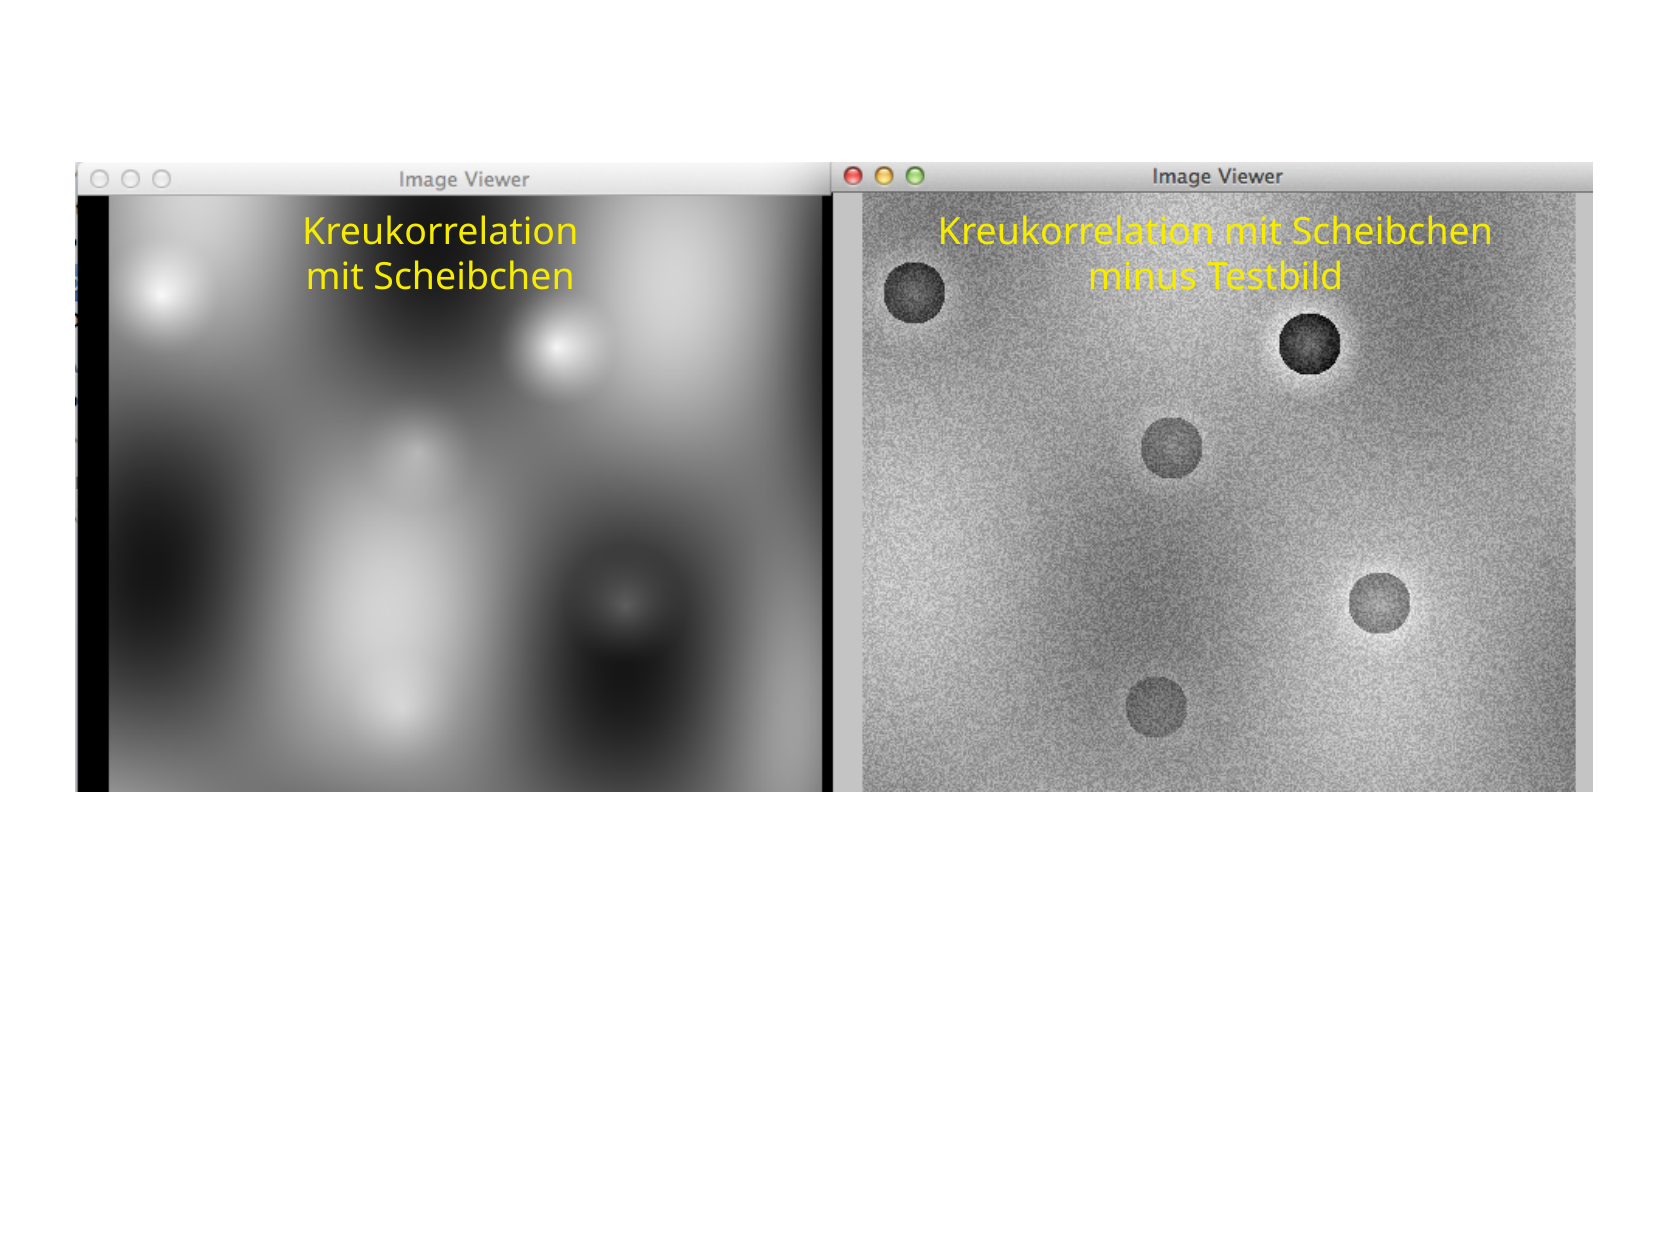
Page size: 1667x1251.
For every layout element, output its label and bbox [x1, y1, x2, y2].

picture [74, 162, 1593, 792]
